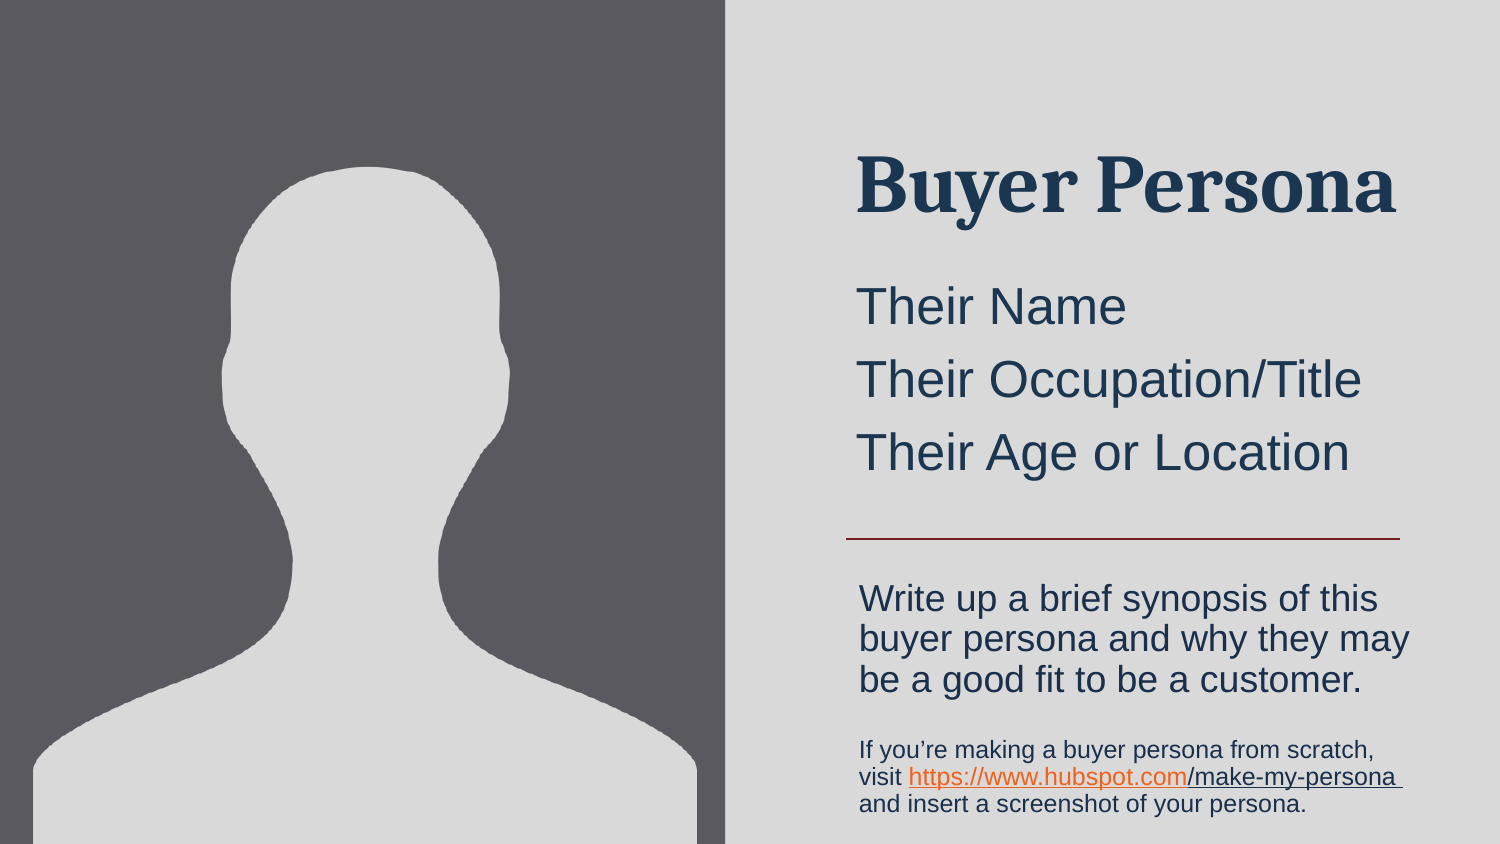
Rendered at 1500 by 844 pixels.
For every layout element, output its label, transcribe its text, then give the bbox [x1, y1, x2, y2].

list Buyer Persona [840, 140, 1437, 225]
list Write up a brief synopsis of this buyer persona and why they may be a good fit to be a customer. If you’re making a buyer persona from scratch, visit https://www.hubspot.com/make-my-persona and insert a screenshot of your persona. [843, 571, 1437, 792]
picture [0, 0, 726, 844]
list Their Name Their Occupation/Title Their Age or Location [840, 265, 1412, 520]
